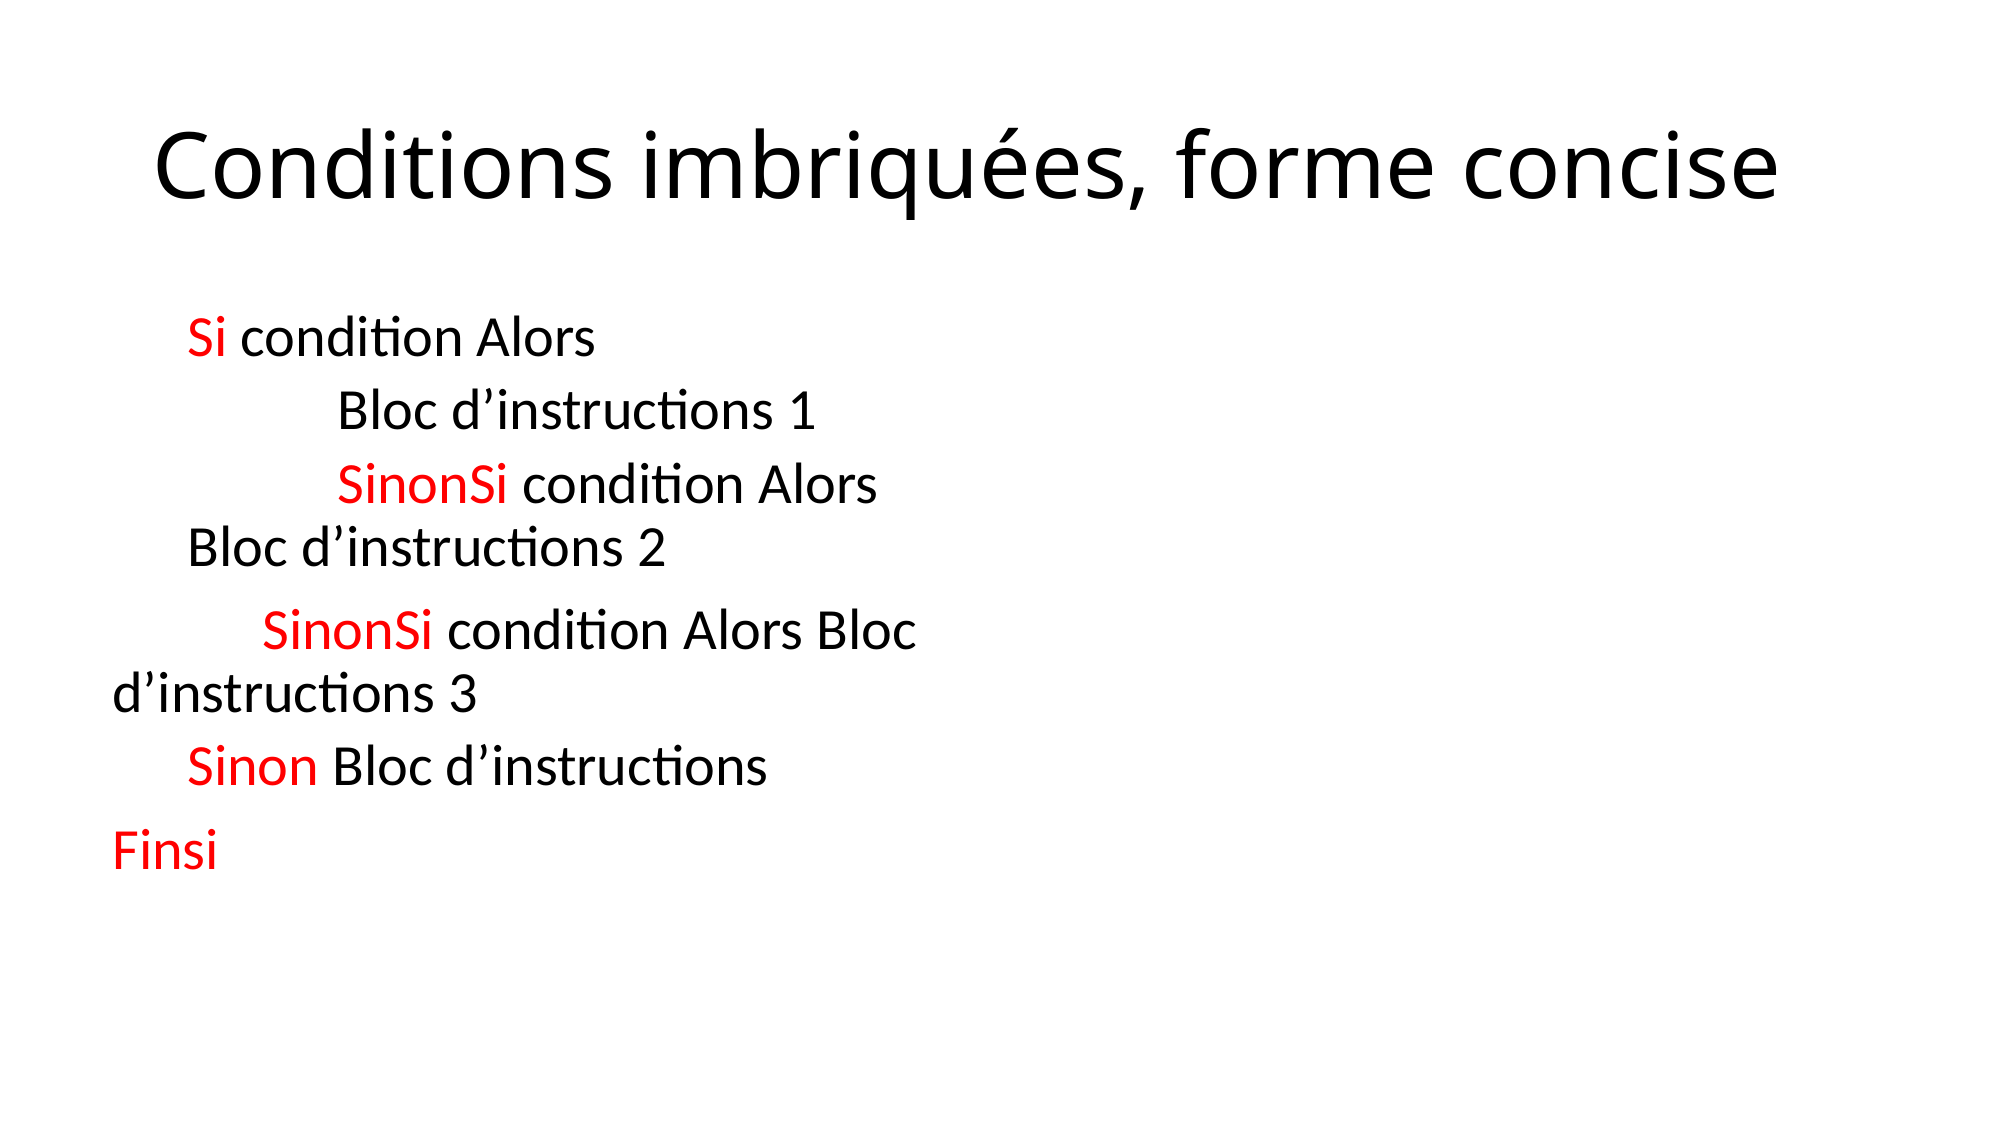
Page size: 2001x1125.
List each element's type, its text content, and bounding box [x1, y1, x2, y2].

list Si condition Alors Bloc d’instructions 1 SinonSi condition Alors Bloc d’instructions 2 SinonSi condition Alors Bloc d’instructions 3 Sinon Bloc d’instructions Finsi [97, 298, 973, 1013]
title Conditions imbriquées, forme concise [137, 59, 1863, 278]
